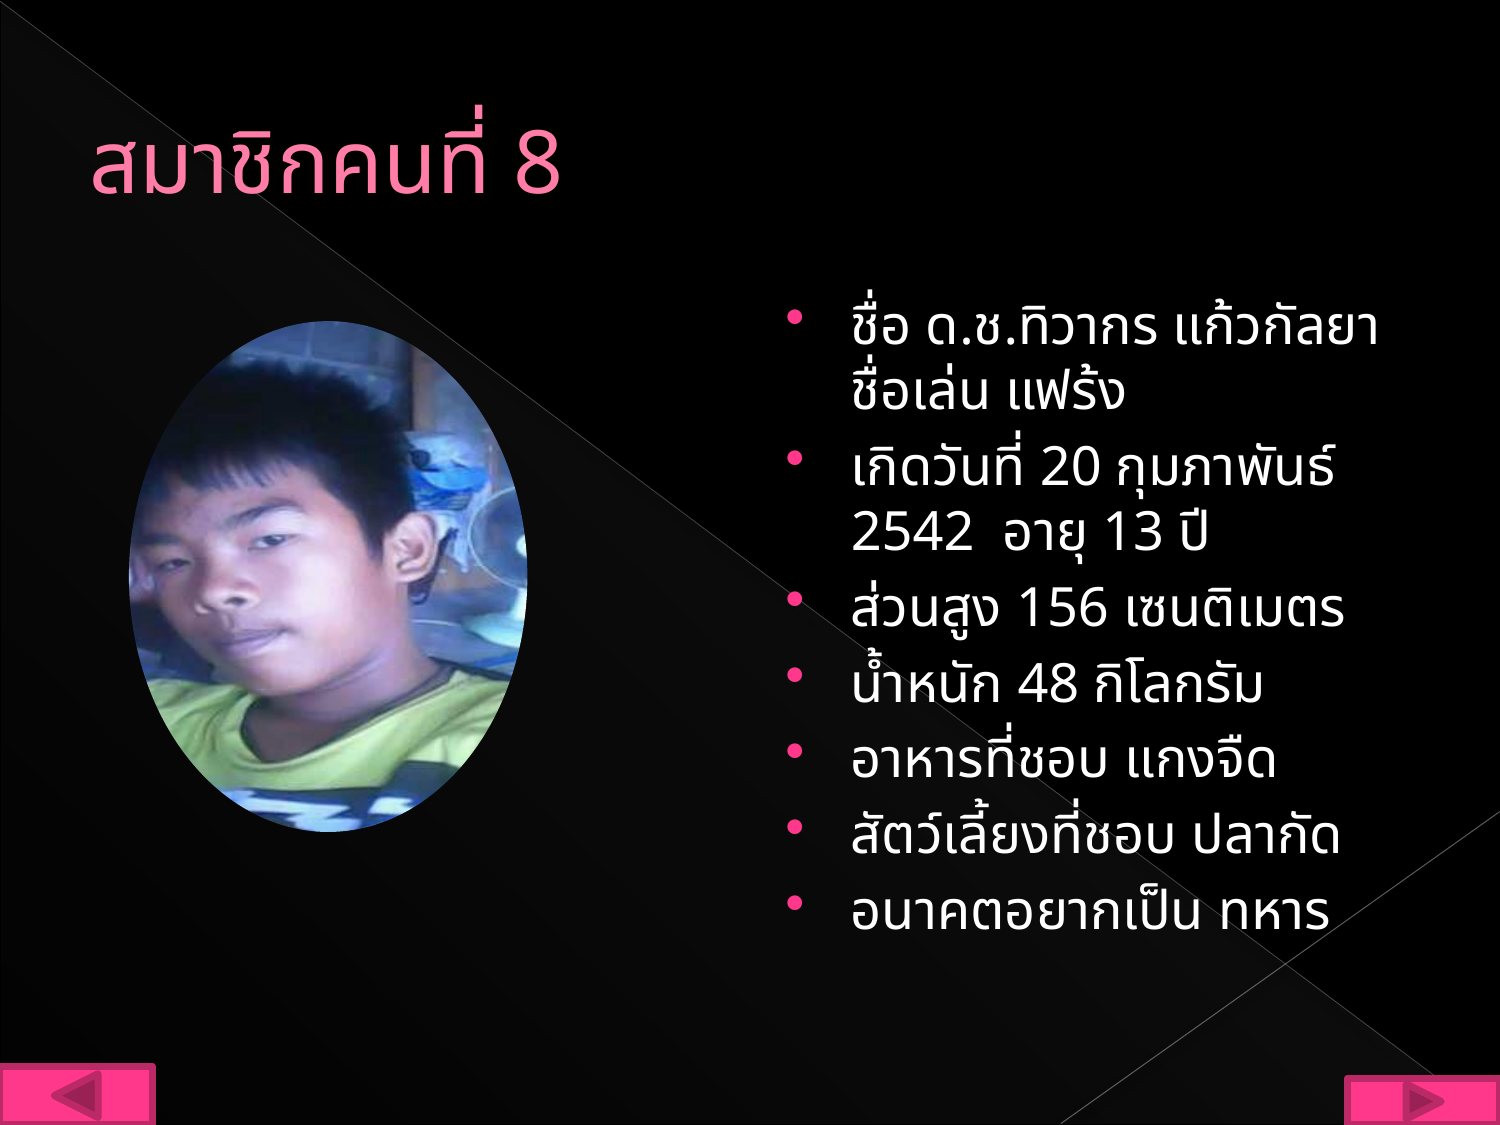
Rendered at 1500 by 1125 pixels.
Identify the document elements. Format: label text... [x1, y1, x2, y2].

list ชื่อ ด.ช.ทิวากร แก้วกัลยา ชื่อเล่น แฟร้ง เกิดวันที่ 20 กุมภาพันธ์ 2542 อายุ 13 ปี ส่วนสูง 156 เซนติเมตร น้ำหนัก 48 กิโลกรัม อาหารที่ชอบ แกงจืด สัตว์เลี้ยงที่ชอบ ปลากัด อนาคตอยากเป็น ทหาร [762, 282, 1425, 1025]
title สมาชิกคนที่ 8 [75, 43, 1425, 274]
text_box [1344, 1075, 1500, 1125]
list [128, 320, 528, 833]
text_box [0, 1063, 156, 1125]
